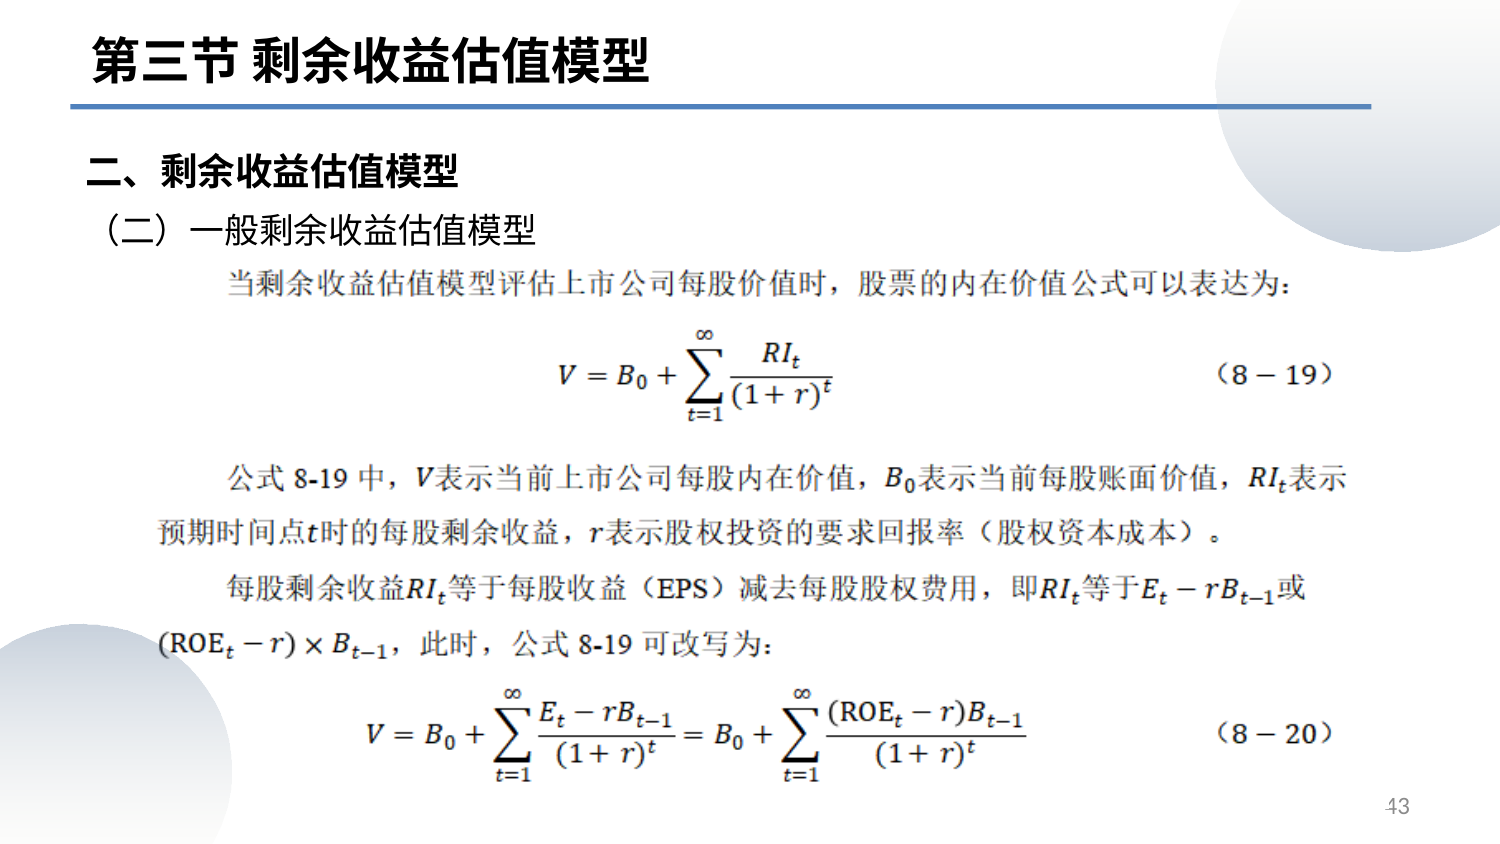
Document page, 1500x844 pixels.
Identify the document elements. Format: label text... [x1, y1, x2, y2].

slide_number 43 [1074, 782, 1425, 827]
title （二）一般剩余收益估值模型 [70, 175, 1421, 258]
text_box [0, 621, 227, 844]
text_box [1213, 0, 1500, 255]
text_box 二、剩余收益估值模型 [70, 117, 622, 188]
text_box 第三节 剩余收益估值模型 [74, 23, 1225, 96]
picture [105, 257, 1390, 809]
